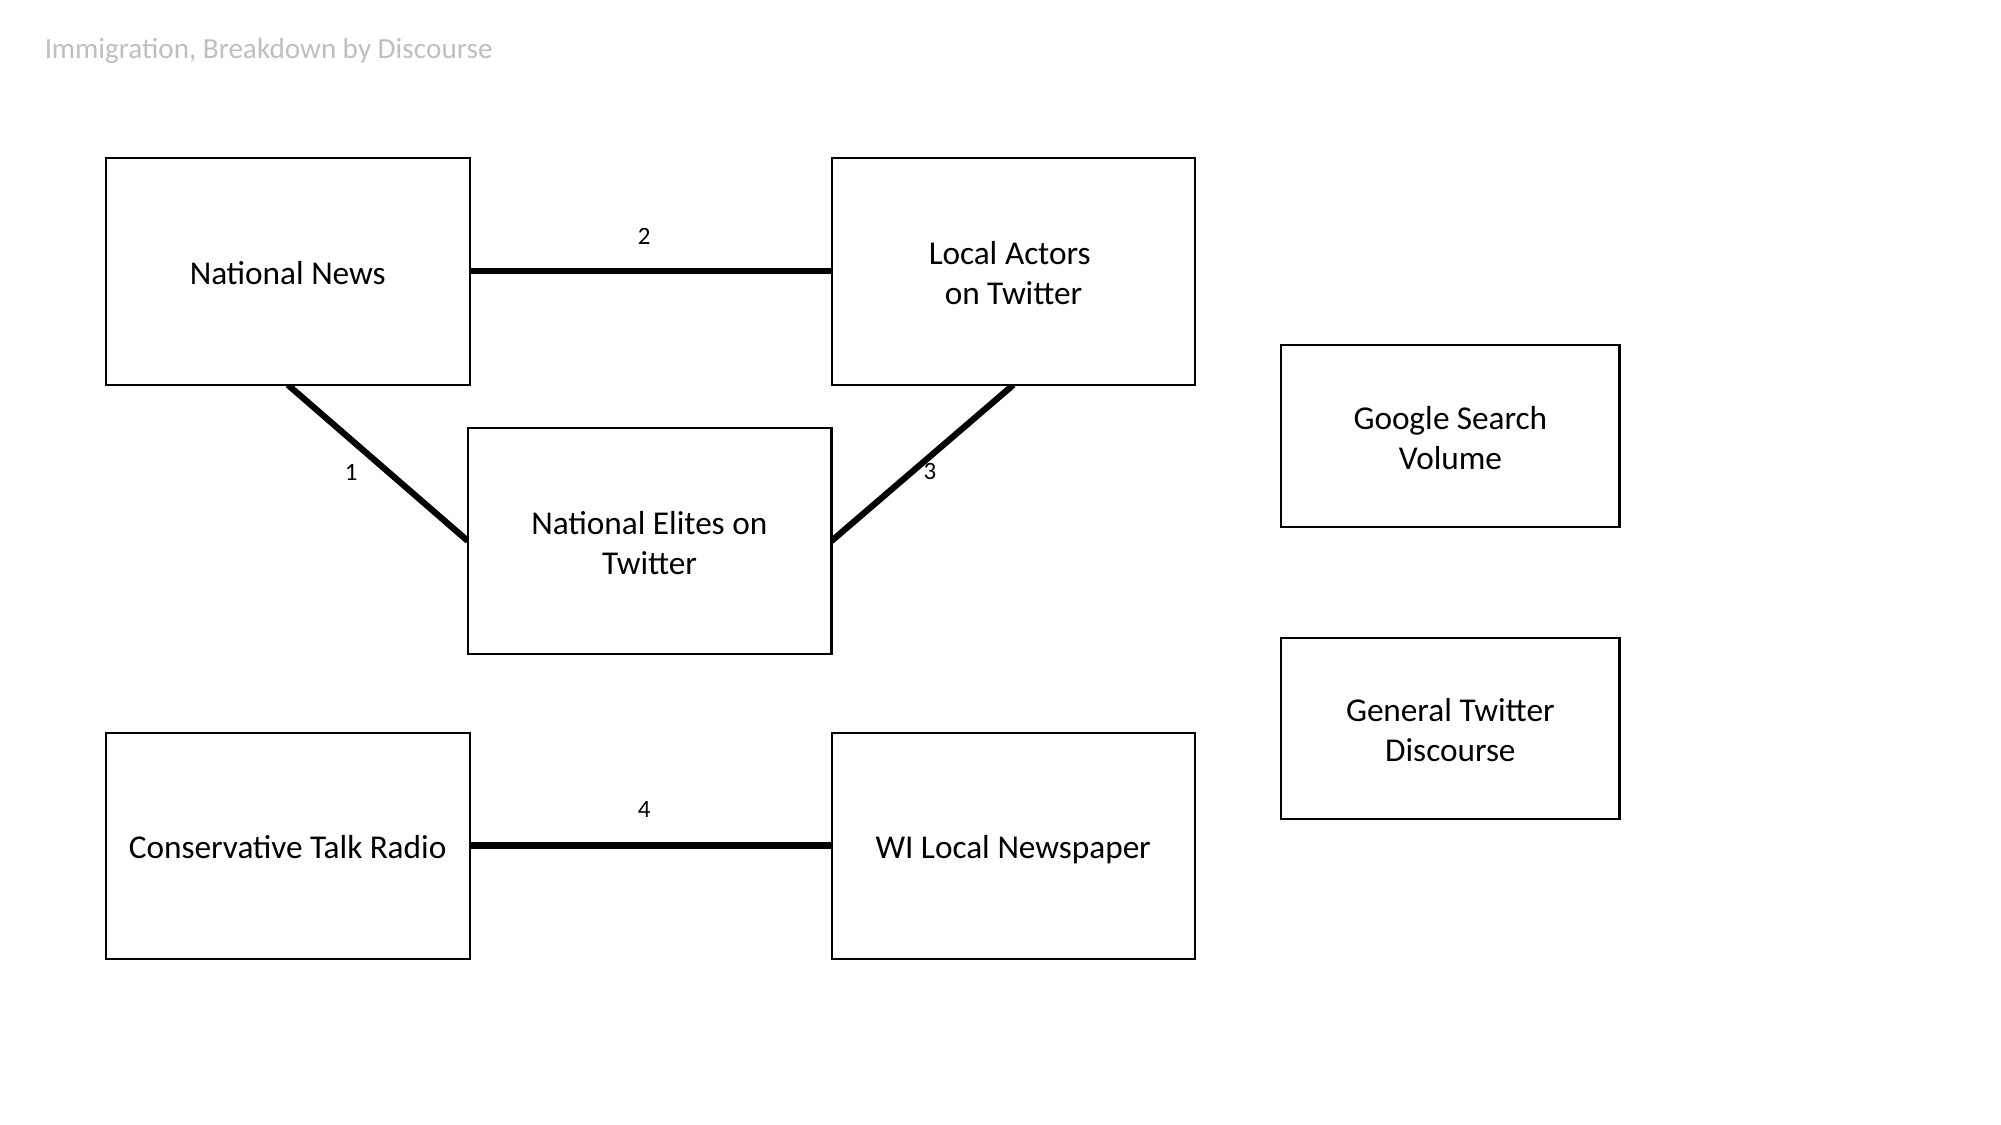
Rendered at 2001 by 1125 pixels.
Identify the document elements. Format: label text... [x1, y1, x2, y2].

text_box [106, 157, 1620, 959]
text_box Immigration, Breakdown by Discourse [30, 22, 520, 72]
